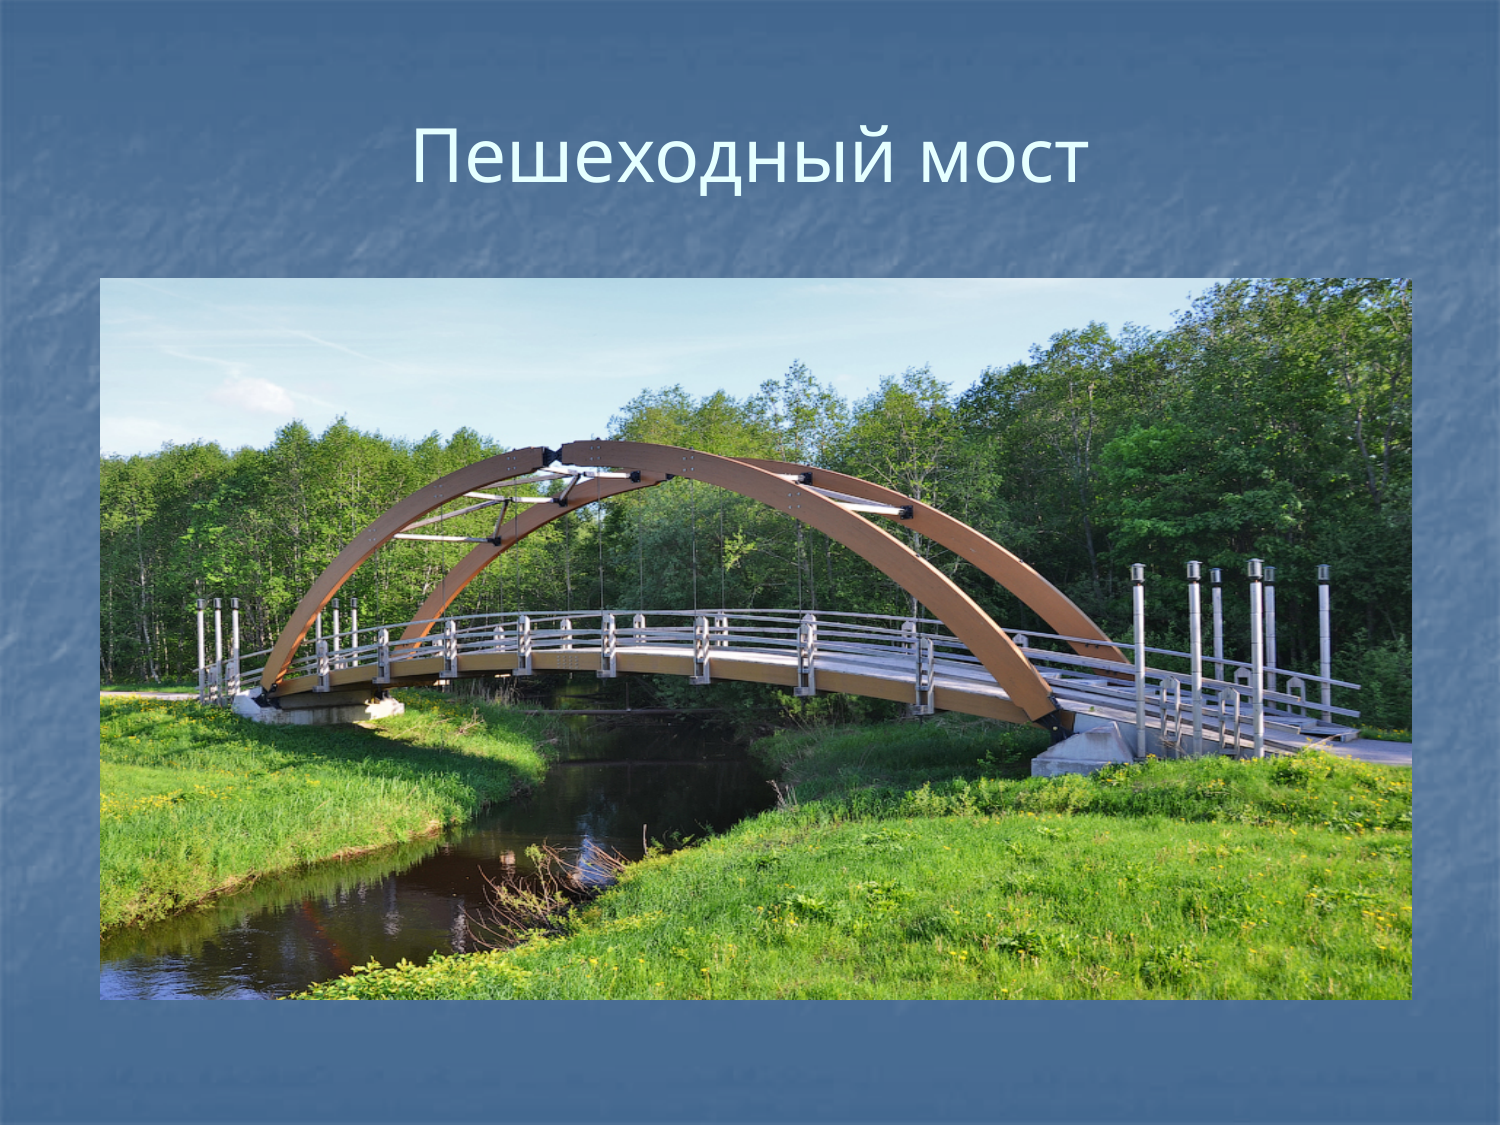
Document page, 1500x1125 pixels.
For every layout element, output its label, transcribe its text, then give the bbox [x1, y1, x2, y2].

picture [100, 278, 1412, 1000]
title Пешеходный мост [74, 62, 1426, 244]
